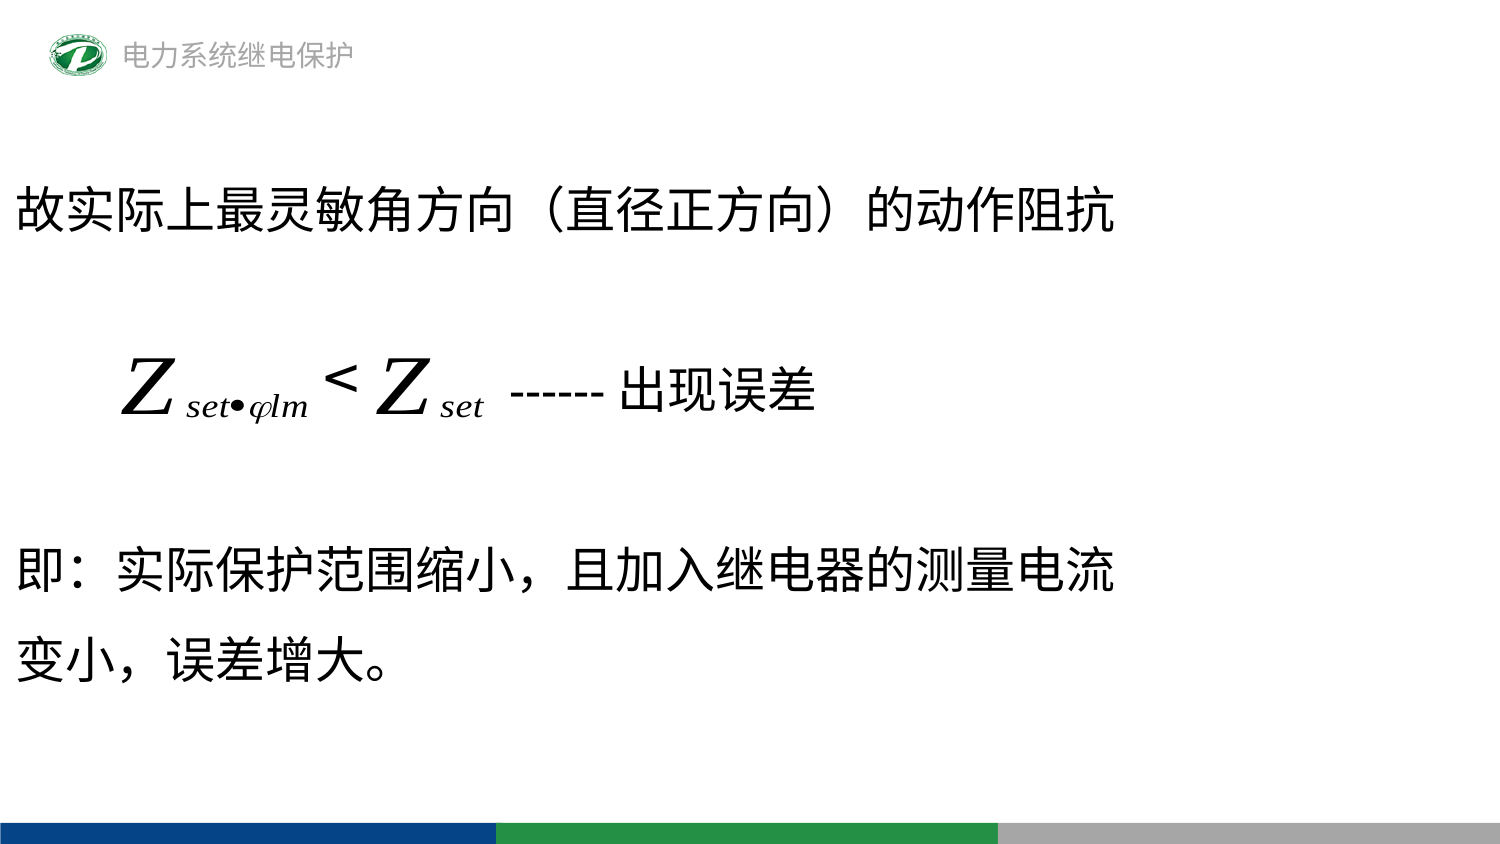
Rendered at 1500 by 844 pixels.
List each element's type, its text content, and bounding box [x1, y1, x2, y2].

text_box [0, 821, 494, 844]
text_box 电力系统继电保护 [122, 29, 370, 80]
text_box [996, 821, 1500, 844]
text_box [109, 338, 497, 434]
text_box [494, 821, 996, 844]
text_box 故实际上最灵敏角方向（直径正方向）的动作阻抗 ------出现误差 即：实际保护范围缩小，且加入继电器的测量电流 变小，误差增大。 [0, 141, 1500, 697]
picture [41, 19, 118, 91]
